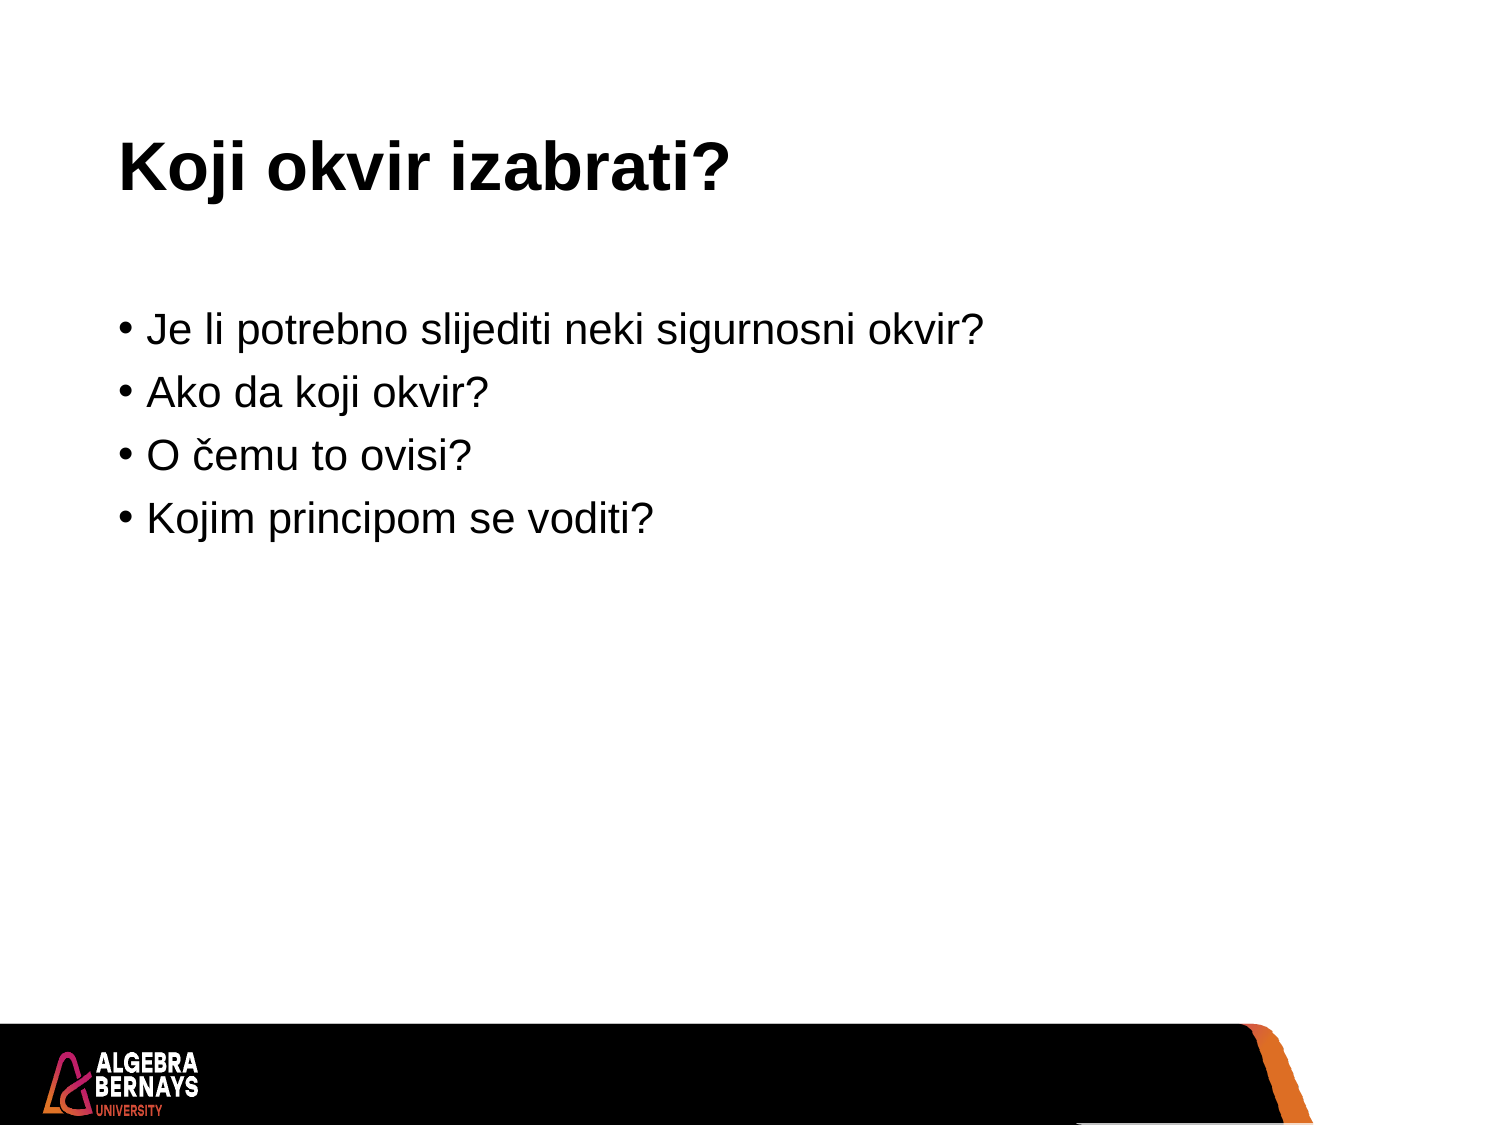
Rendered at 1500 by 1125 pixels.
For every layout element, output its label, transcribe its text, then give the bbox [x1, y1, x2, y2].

list Je li potrebno slijediti neki sigurnosni okvir? Ako da koji okvir? O čemu to ovisi? Kojim principom se voditi? [103, 299, 1397, 1014]
picture [0, 1023, 1468, 1125]
title Koji okvir izabrati? [103, 59, 1397, 278]
